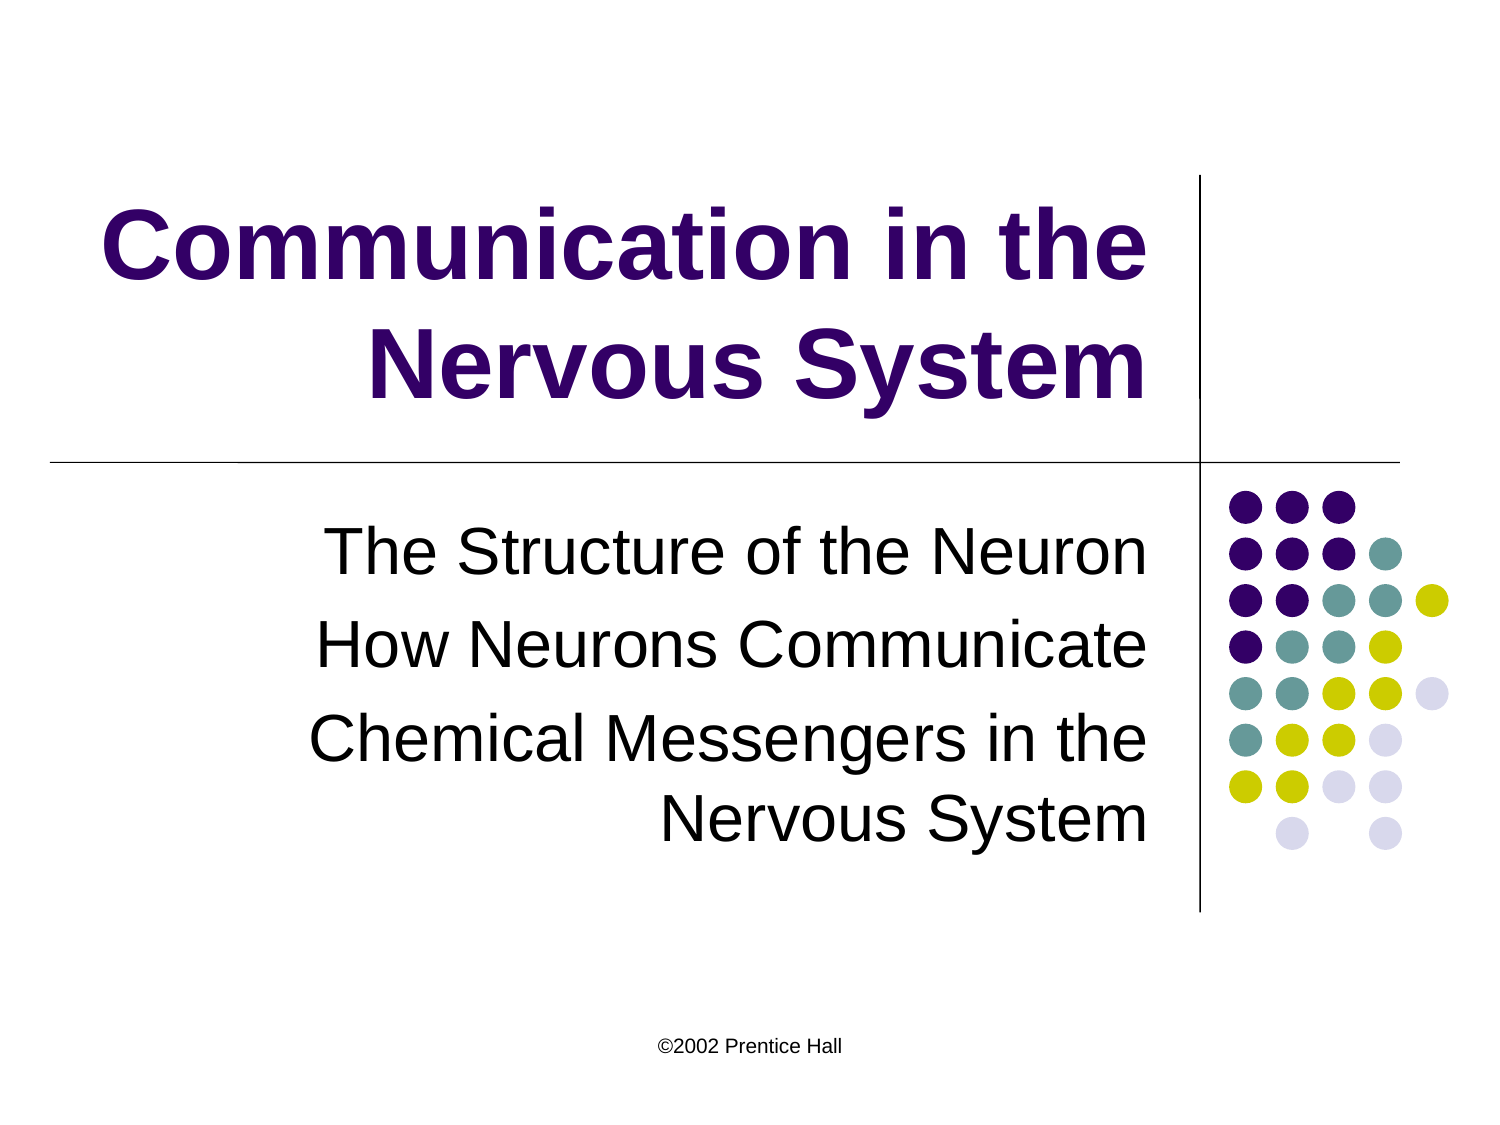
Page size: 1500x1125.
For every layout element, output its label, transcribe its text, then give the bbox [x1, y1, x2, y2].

title Communication in the Nervous System [51, 76, 1165, 427]
footer ©2002 Prentice Hall [512, 1025, 988, 1100]
subtitle The Structure of the Neuron How Neurons Communicate Chemical Messengers in the Nervous System [139, 500, 1165, 888]
